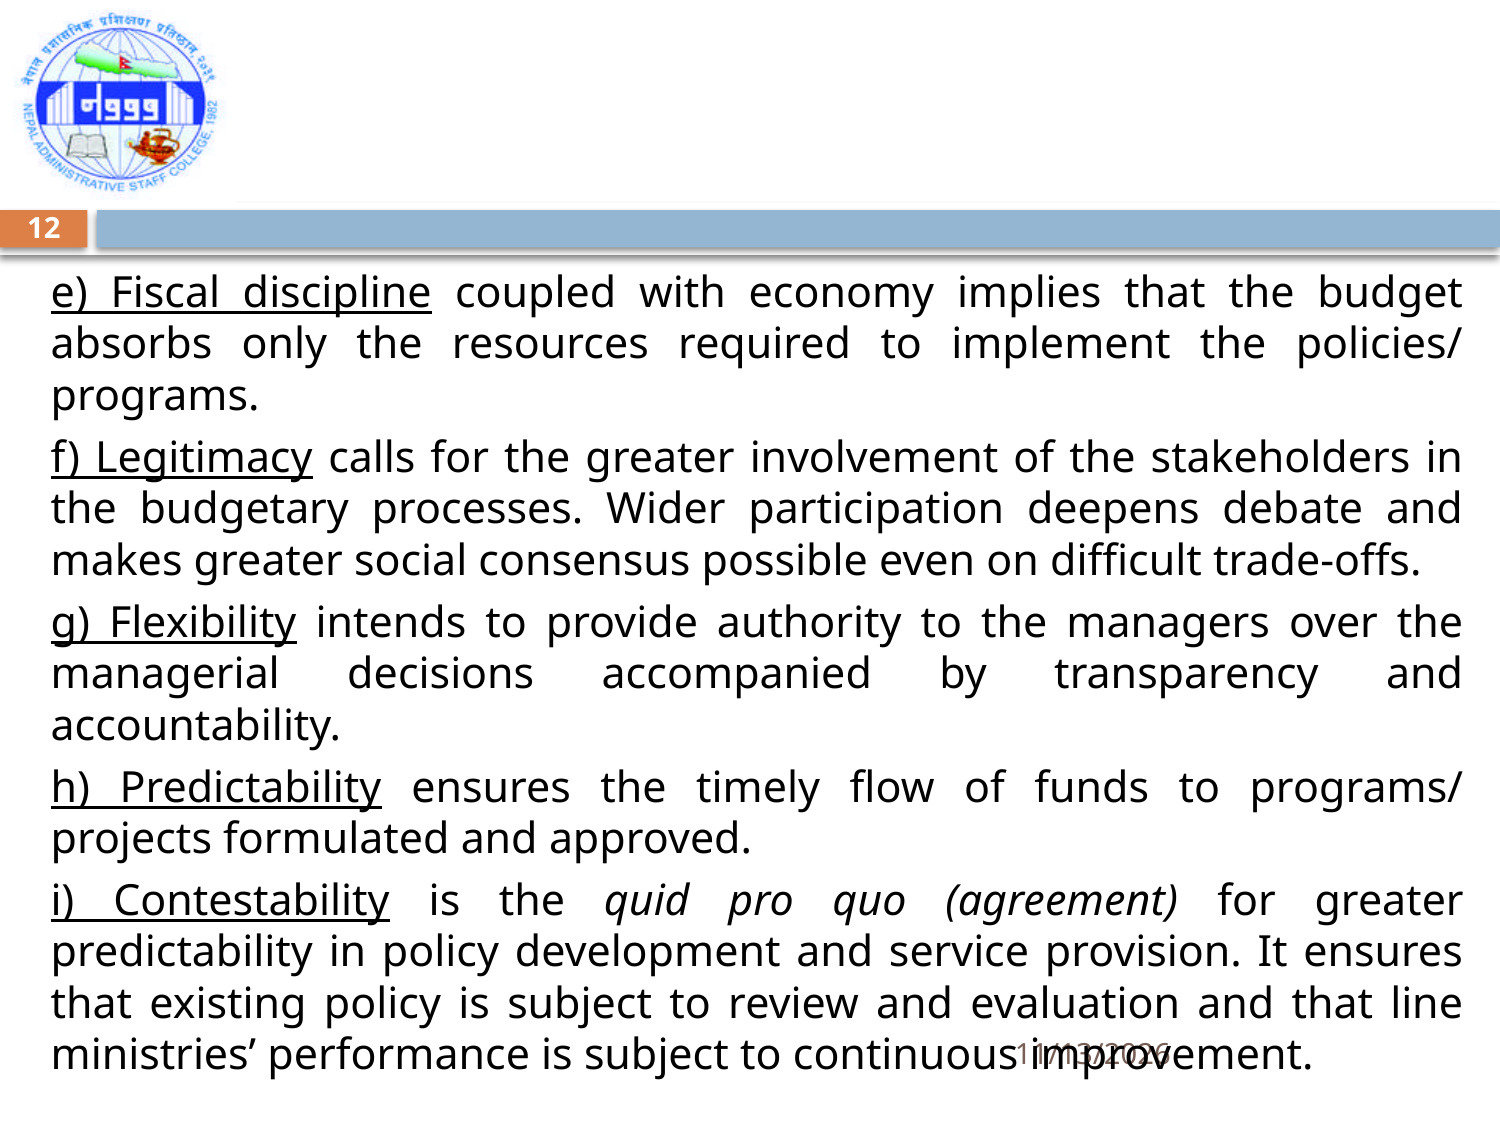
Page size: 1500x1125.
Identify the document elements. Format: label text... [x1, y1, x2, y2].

list e) Fiscal discipline coupled with economy implies that the budget absorbs only the resources required to implement the policies/ programs. f) Legitimacy calls for the greater involvement of the stakeholders in the budgetary processes. Wider participation deepens debate and makes greater social consensus possible even on difficult trade-offs. g) Flexibility intends to provide authority to the managers over the managerial decisions accompanied by transparency and accountability. h) Predictability ensures the timely flow of funds to programs/ projects formulated and approved. i) Contestability is the quid pro quo (agreement) for greater predictability in policy development and service provision. It ensures that existing policy is subject to review and evaluation and that line ministries’ performance is subject to continuous improvement. [35, 257, 1479, 1093]
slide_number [999, 1025, 1438, 1085]
picture [1, 0, 236, 208]
slide_number 12 [0, 208, 88, 249]
